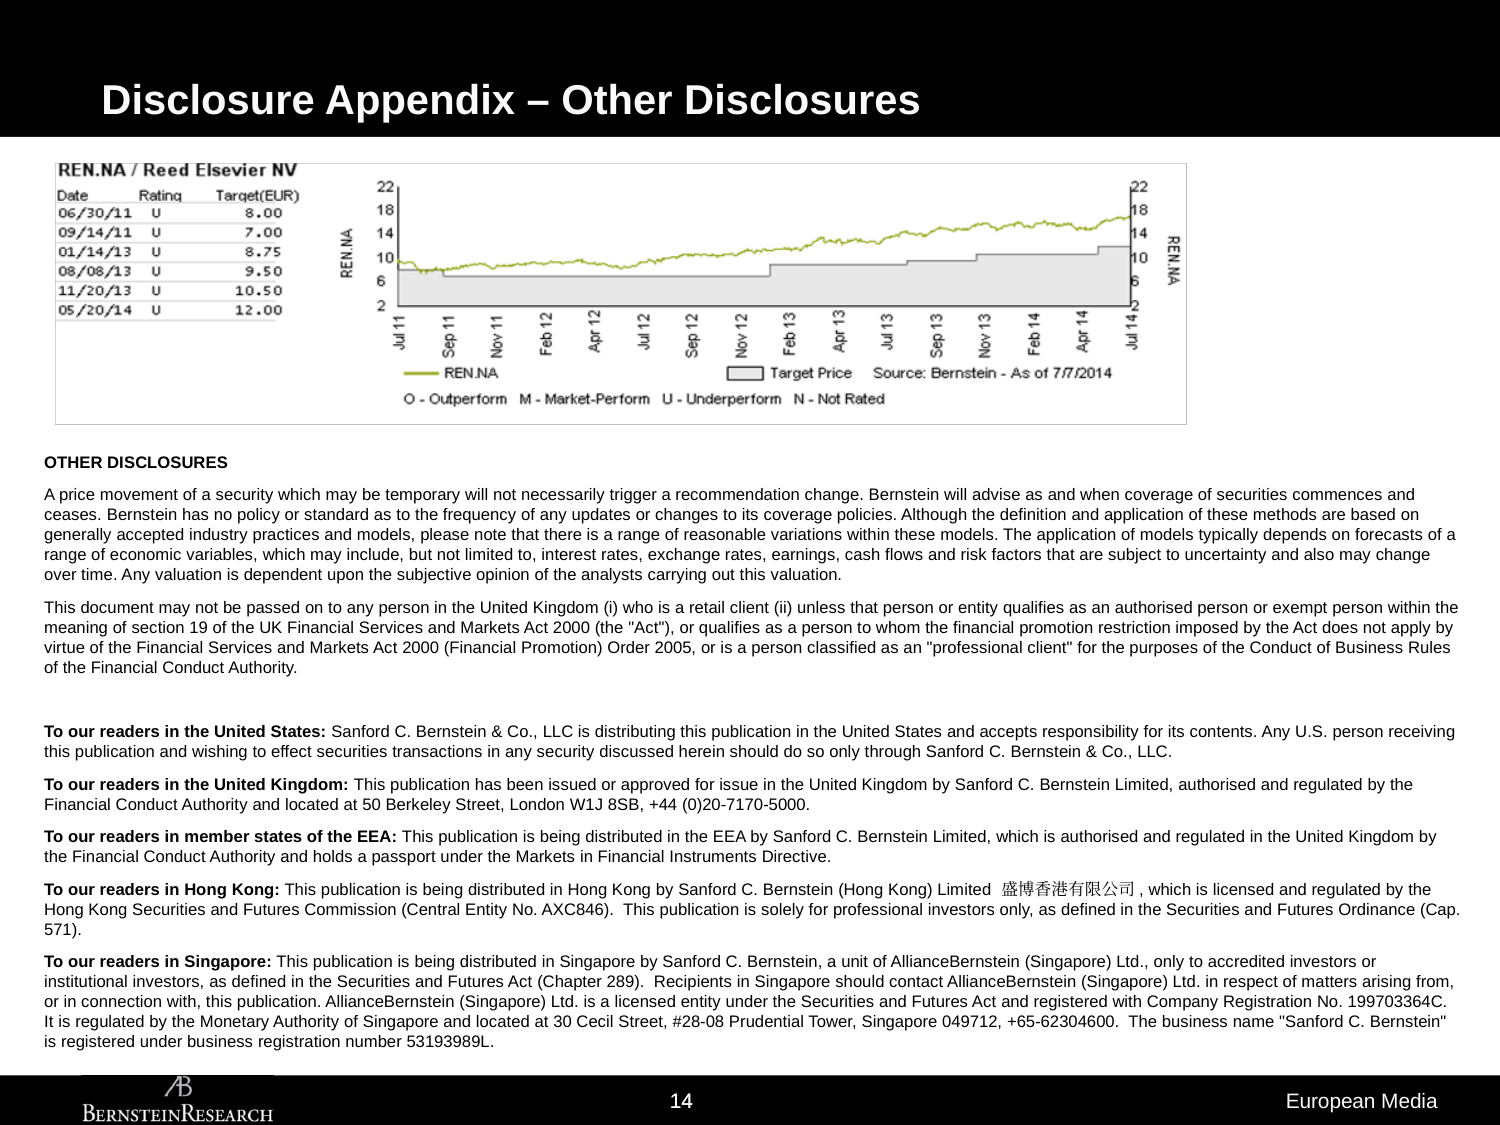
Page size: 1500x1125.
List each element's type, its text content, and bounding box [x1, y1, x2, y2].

picture [81, 1075, 274, 1122]
text_box Disclosure Appendix – Other Disclosures [86, 68, 1451, 117]
text_box OTHER DISCLOSURES A price movement of a security which may be temporary will not necessarily trigger a recommendation change. Bernstein will advise as and when coverage of securities commences and ceases. Bernstein has no policy or standard as to the frequency of any updates or changes to its coverage policies. Although the definition and application of these methods are based on generally accepted industry practices and models, please note that there is a range of reasonable variations within these models. The application of models typically depends on forecasts of a range of economic variables, which may include, but not limited to, interest rates, exchange rates, earnings, cash flows and risk factors that are subject to uncertainty and also may change over time. Any valuation is dependent upon the subjective opinion of the analysts carrying out this valuation. This document may not be passed on to any person in the United Kingdom (i) who is a retail client (ii) unless that person or entity qualifies as an authorised person or exempt person within the meaning of section 19 of the UK Financial Services and Markets Act 2000 (the "Act"), or qualifies as a person to whom the financial promotion restriction imposed by the Act does not apply by virtue of the Financial Services and Markets Act 2000 (Financial Promotion) Order 2005, or is a person classified as an "professional client" for the purposes of the Conduct of Business Rules of the Financial Conduct Authority. To our readers in the United States: Sanford C. Bernstein & Co., LLC is distributing this publication in the United States and accepts responsibility for its contents. Any U.S. person receiving this publication and wishing to effect securities transactions in any security discussed herein should do so only through Sanford C. Bernstein & Co., LLC. To our readers in the United Kingdom: This publication has been issued or approved for issue in the United Kingdom by Sanford C. Bernstein Limited, authorised and regulated by the Financial Conduct Authority and located at 50 Berkeley Street, London W1J 8SB, +44 (0)20-7170-5000. To our readers in member states of the EEA: This publication is being distributed in the EEA by Sanford C. Bernstein Limited, which is authorised and regulated in the United Kingdom by the Financial Conduct Authority and holds a passport under the Markets in Financial Instruments Directive. To our readers in Hong Kong: This publication is being distributed in Hong Kong by Sanford C. Bernstein (Hong Kong) Limited 盛博香港有限公司, which is licensed and regulated by the Hong Kong Securities and Futures Commission (Central Entity No. AXC846). This publication is solely for professional investors only, as defined in the Securities and Futures Ordinance (Cap. 571). To our readers in Singapore: This publication is being distributed in Singapore by Sanford C. Bernstein, a unit of AllianceBernstein (Singapore) Ltd., only to accredited investors or institutional investors, as defined in the Securities and Futures Act (Chapter 289). Recipients in Singapore should contact AllianceBernstein (Singapore) Ltd. in respect of matters arising from, or in connection with, this publication. AllianceBernstein (Singapore) Ltd. is a licensed entity under the Securities and Futures Act and registered with Company Registration No. 199703364C. It is regulated by the Monetary Authority of Singapore and located at 30 Cecil Street, #28-08 Prudential Tower, Singapore 049712, +65-62304600. The business name "Sanford C. Bernstein" is registered under business registration number 53193989L. [29, 444, 1480, 1059]
picture [52, 160, 1188, 427]
